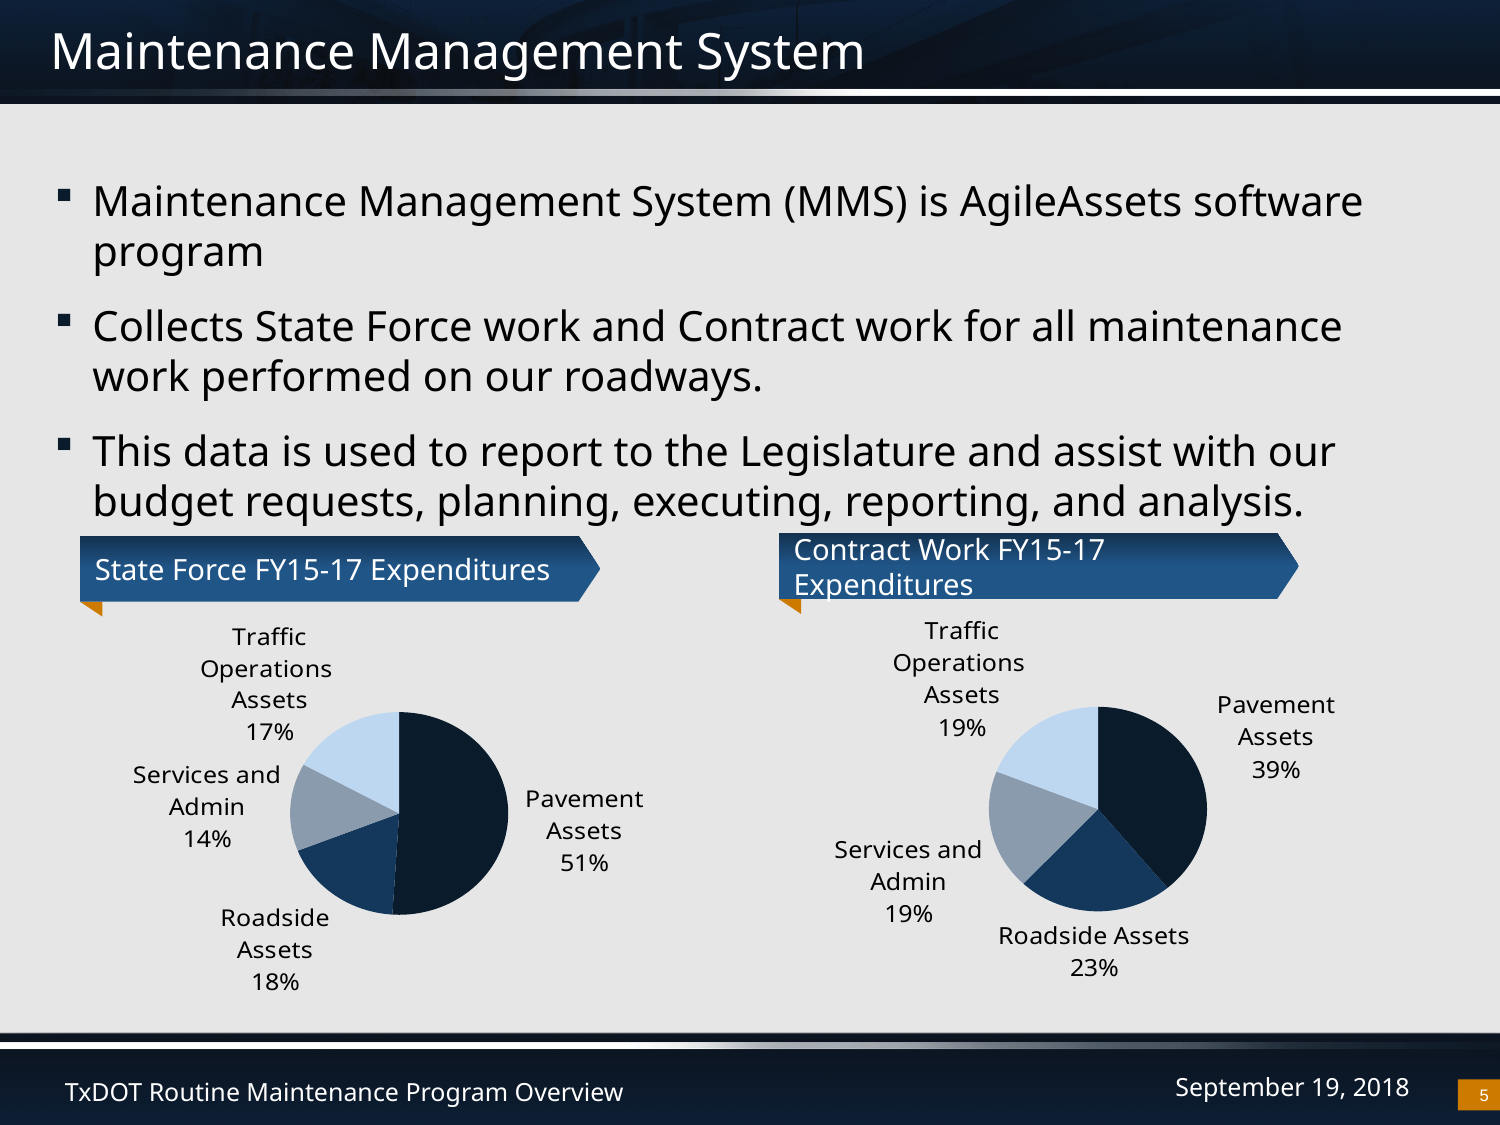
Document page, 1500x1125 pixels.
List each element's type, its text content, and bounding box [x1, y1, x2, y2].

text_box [778, 533, 1300, 587]
title Maintenance Management System [50, 12, 1421, 89]
slide_number 5 [1454, 1079, 1489, 1110]
picture [0, 1032, 1500, 1125]
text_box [79, 535, 601, 590]
chart [777, 588, 1424, 998]
list Maintenance Management System (MMS) is AgileAssets software program Collects State Force work and Contract work for all maintenance work performed on our roadways. This data is used to report to the Legislature and assist with our budget requests, planning, executing, reporting, and analysis. [54, 174, 1446, 1025]
chart [79, 591, 726, 1001]
picture [0, 0, 1500, 104]
